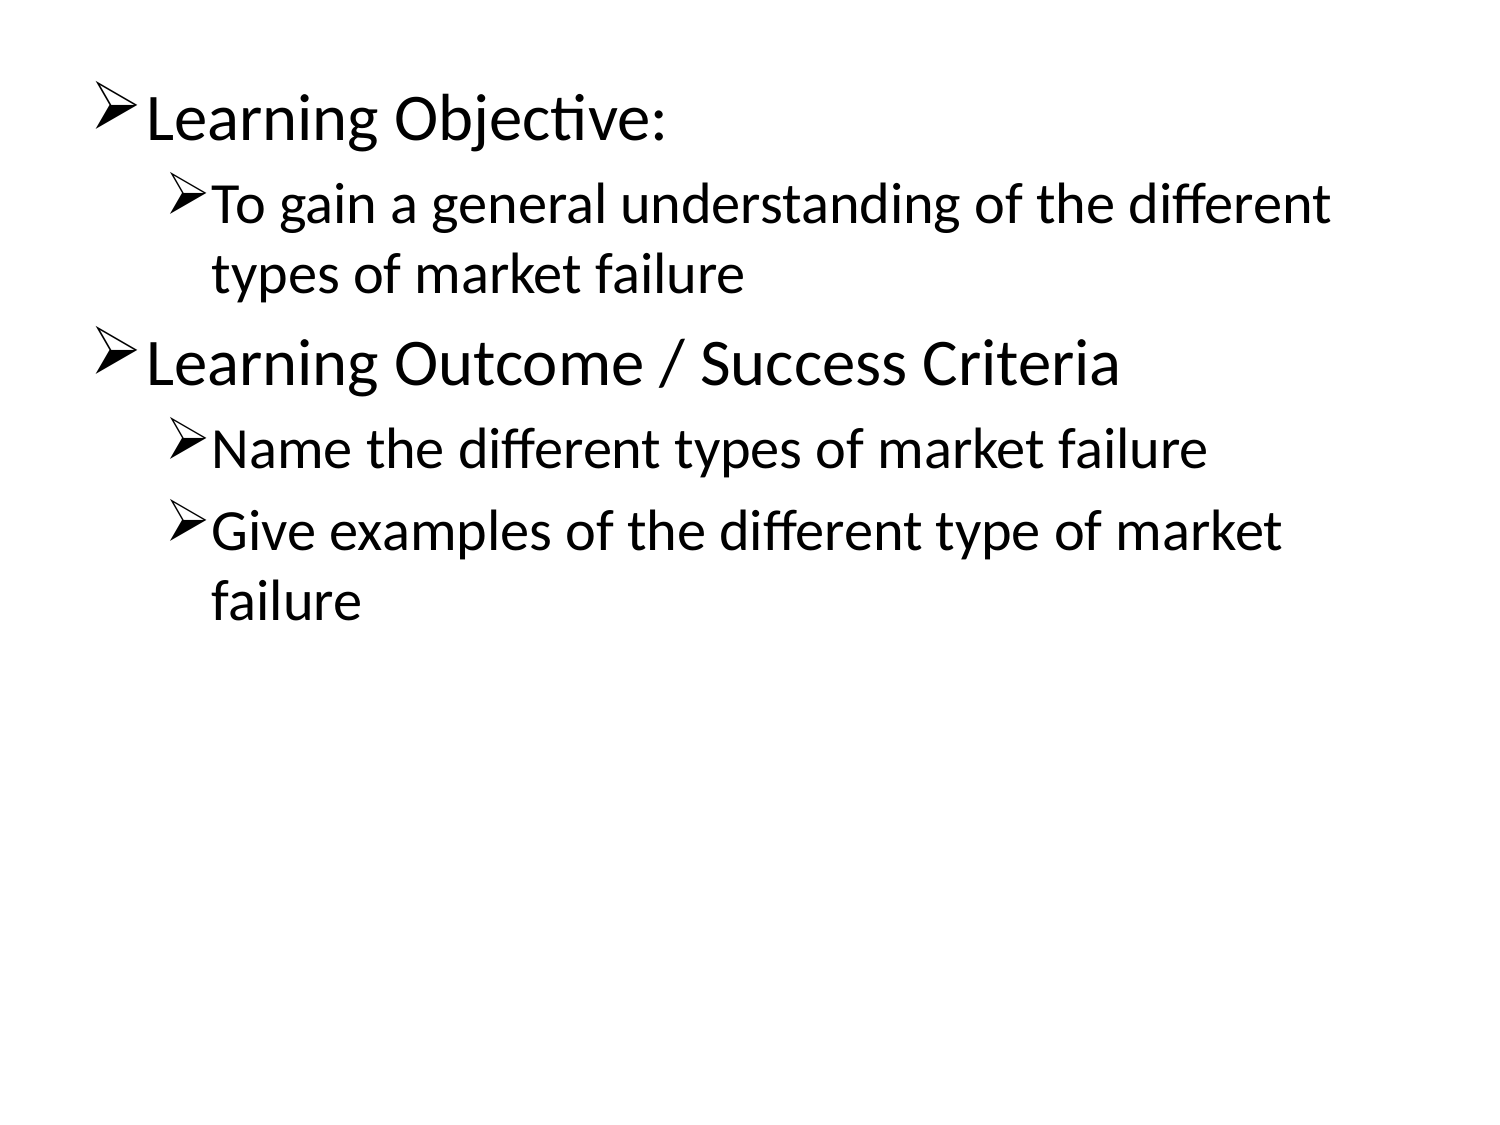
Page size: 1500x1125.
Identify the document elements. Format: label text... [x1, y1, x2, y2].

list Learning Objective: To gain a general understanding of the different types of market failure Learning Outcome / Success Criteria Name the different types of market failure Give examples of the different type of market failure [75, 66, 1425, 1005]
